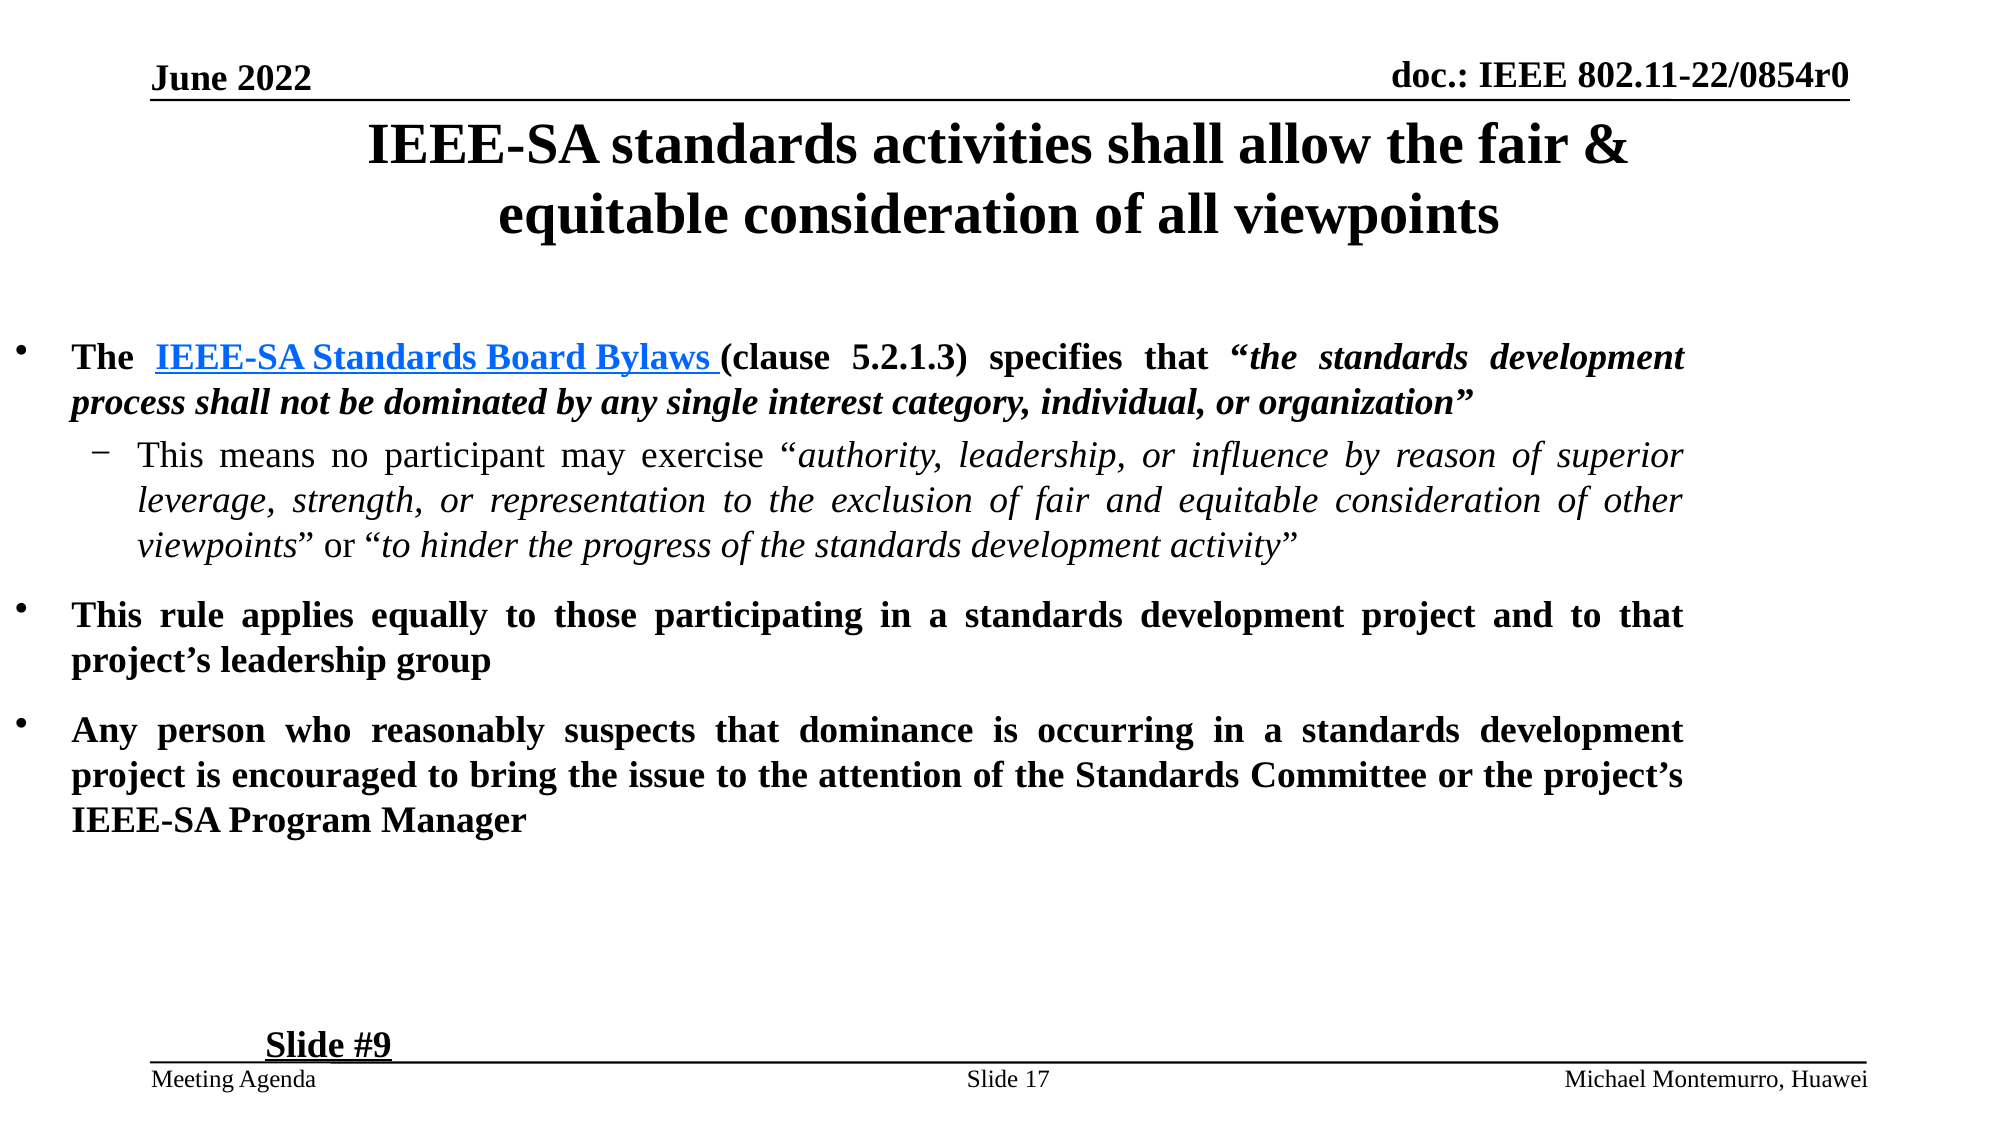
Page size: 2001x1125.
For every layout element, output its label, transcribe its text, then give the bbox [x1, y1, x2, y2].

text_box IEEE-SA standards activities shall allow the fair & equitable consideration of all viewpoints [350, 87, 1650, 263]
list The IEEE-SA Standards Board Bylaws (clause 5.2.1.3) specifies that “the standards development process shall not be dominated by any single interest category, individual, or organization” This means no participant may exercise “authority, leadership, or influence by reason of superior leverage, strength, or representation to the exclusion of fair and equitable consideration of other viewpoints” or “to hinder the progress of the standards development activity” This rule applies equally to those participating in a standards development project and to that project’s leadership group Any person who reasonably suspects that dominance is occurring in a standards development project is encouraged to bring the issue to the attention of the Standards Committee or the project’s IEEE-SA Program Manager [0, 324, 1700, 1000]
slide_number Slide 17 [964, 1061, 1053, 1093]
footer Michael Montemurro, Huawei [1266, 1061, 1869, 1093]
text_box Slide #9 [250, 1012, 407, 1073]
